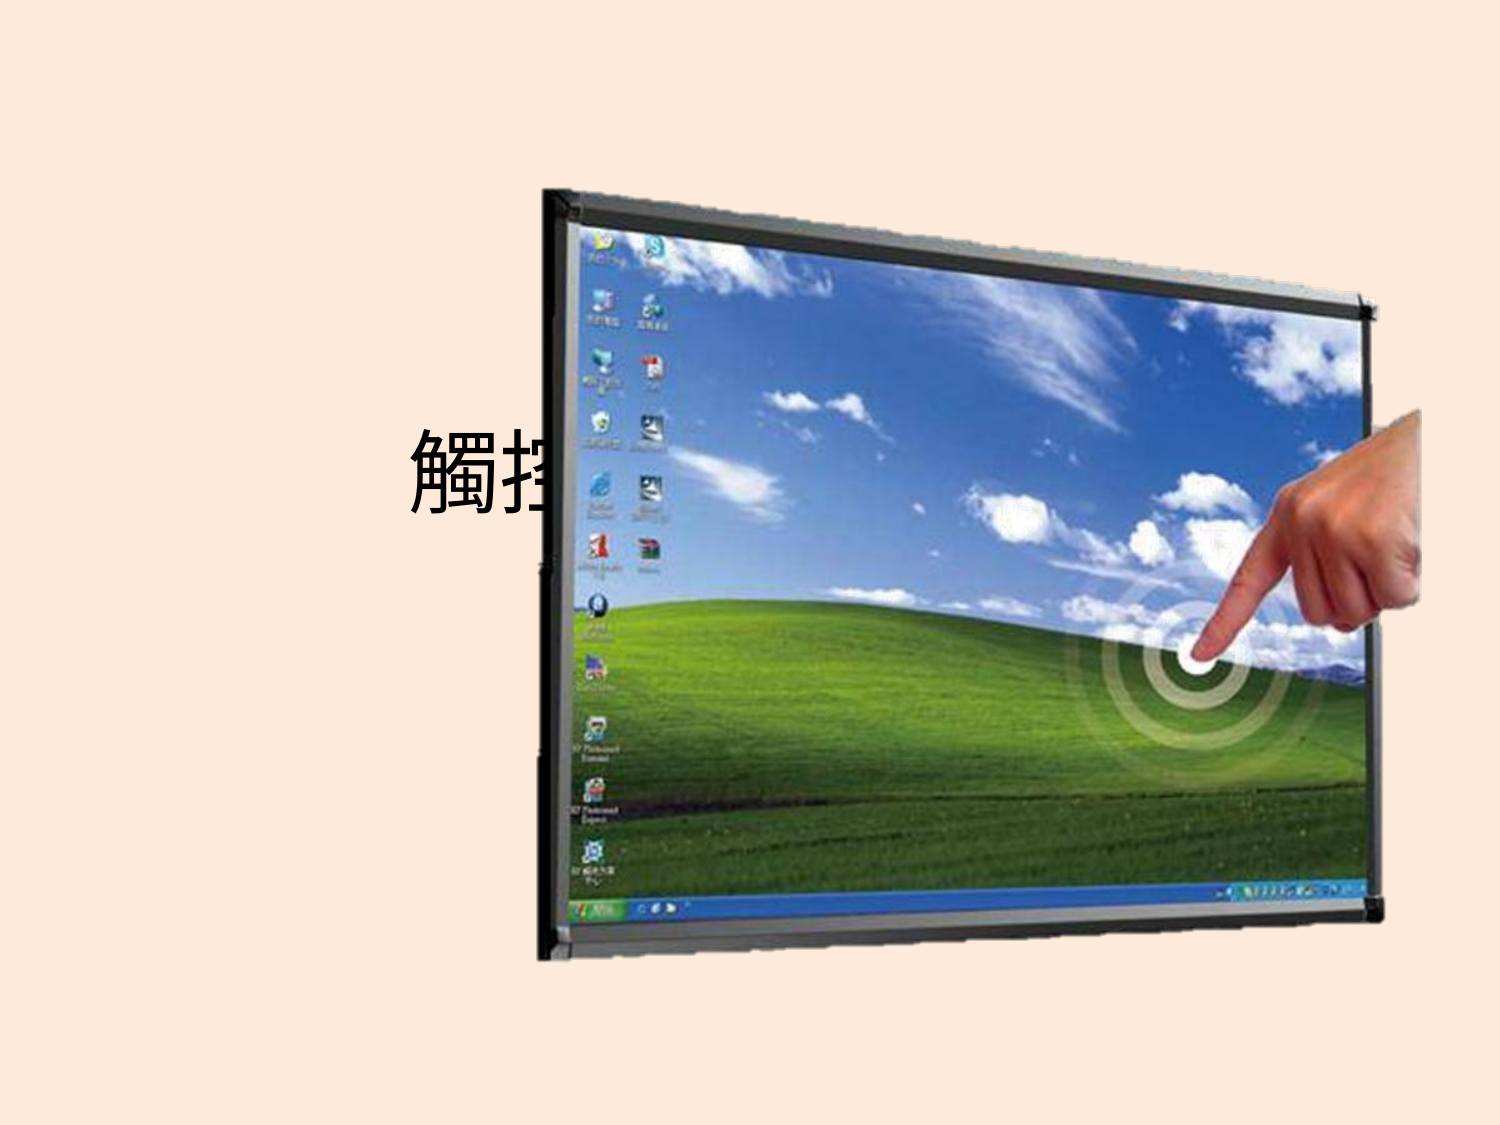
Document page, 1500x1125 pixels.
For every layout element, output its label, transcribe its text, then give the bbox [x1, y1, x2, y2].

picture [489, 134, 1422, 1002]
title 觸控式面板 [0, 349, 484, 591]
